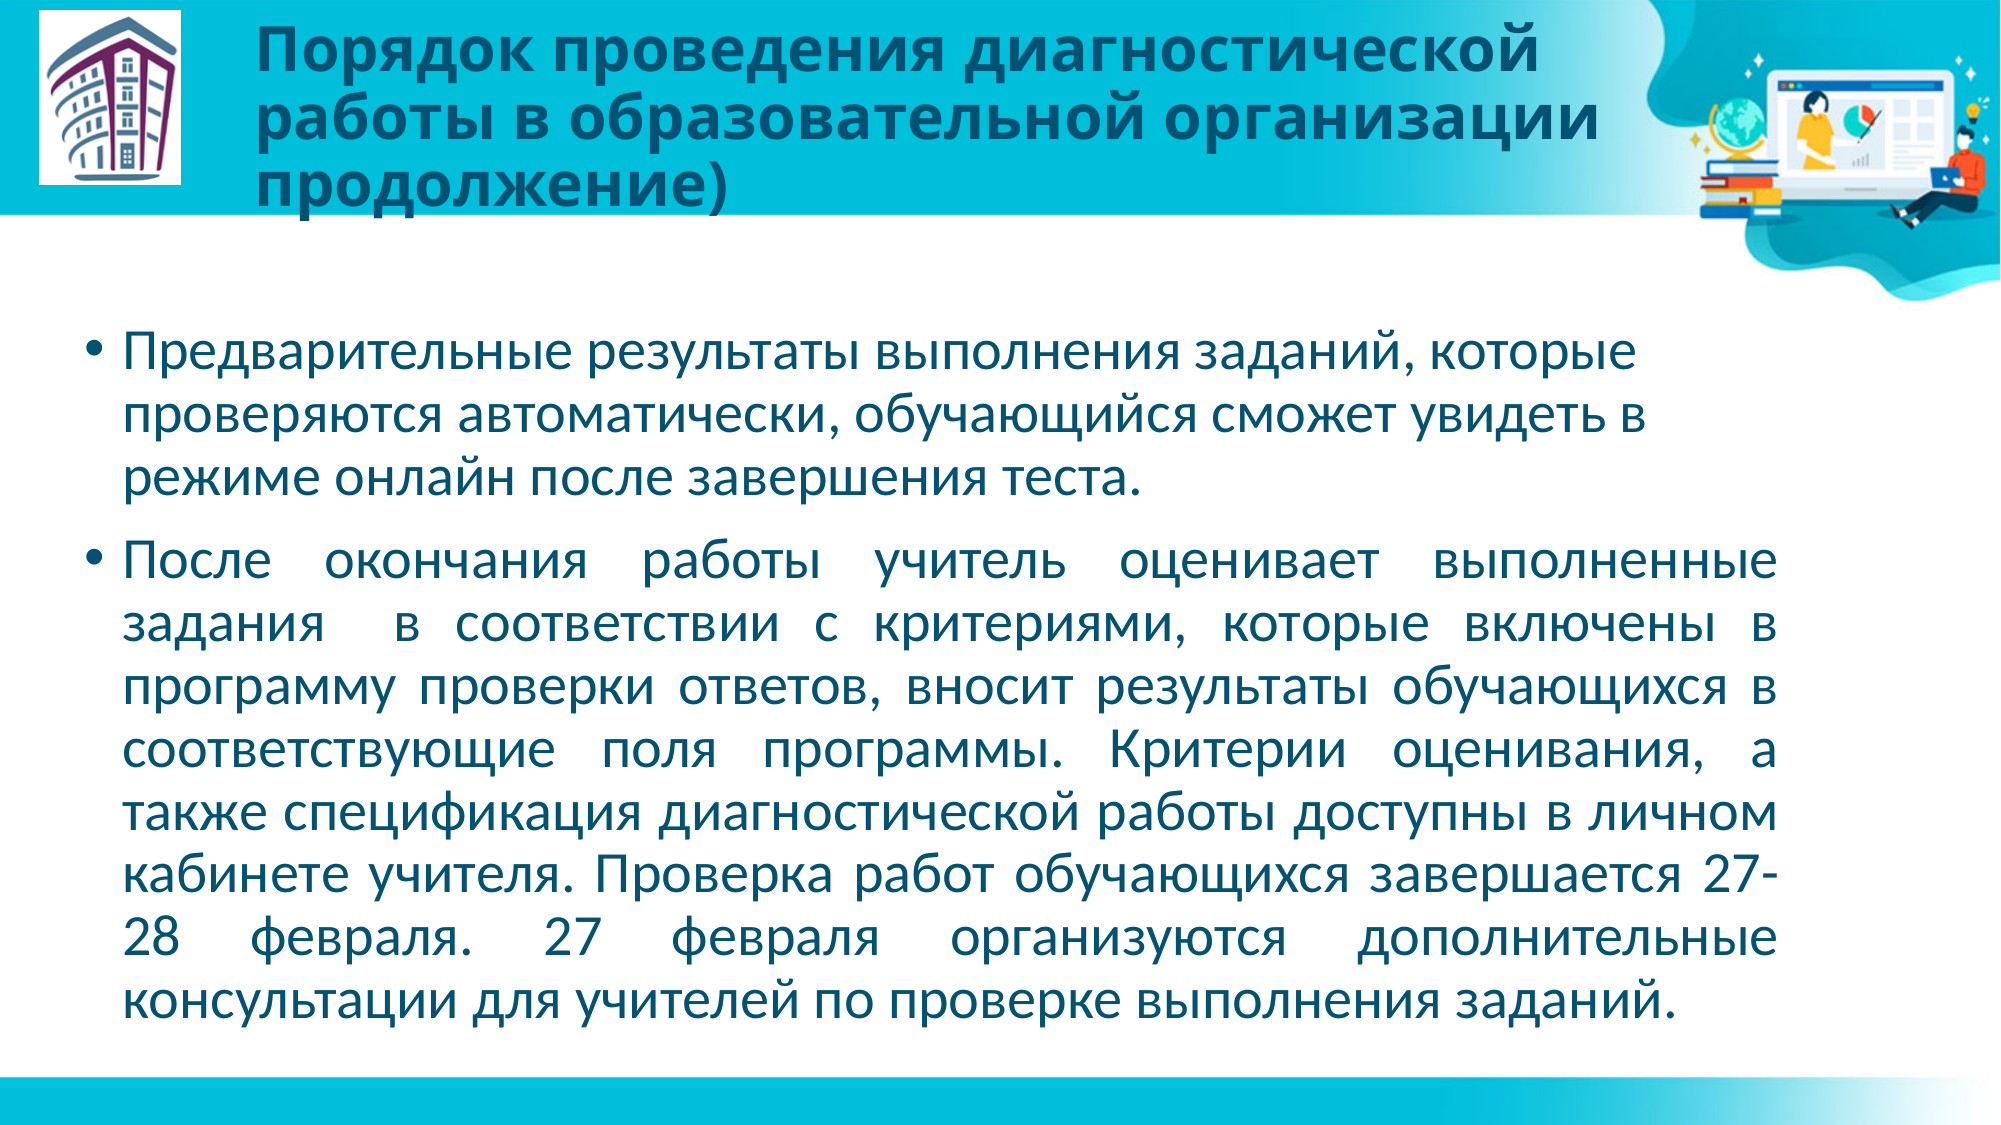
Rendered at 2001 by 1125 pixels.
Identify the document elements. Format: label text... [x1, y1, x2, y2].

list Предварительные результаты выполнения заданий, которые проверяются автоматически, обучающийся сможет увидеть в режиме онлайн после завершения теста. После окончания работы учитель оценивает выполненные задания в соответствии с критериями, которые включены в программу проверки ответов, вносит результаты обучающихся в соответствующие поля программы. Критерии оценивания, а также спецификация диагностической работы доступны в личном кабинете учителя. Проверка работ обучающихся завершается 27-28 февраля. 27 февраля организуются дополнительные консультации для учителей по проверке выполнения заданий. [69, 311, 1795, 1080]
picture [0, 0, 2001, 1125]
title Порядок проведения диагностической работы в образовательной организации продолжение) [239, 10, 1745, 228]
